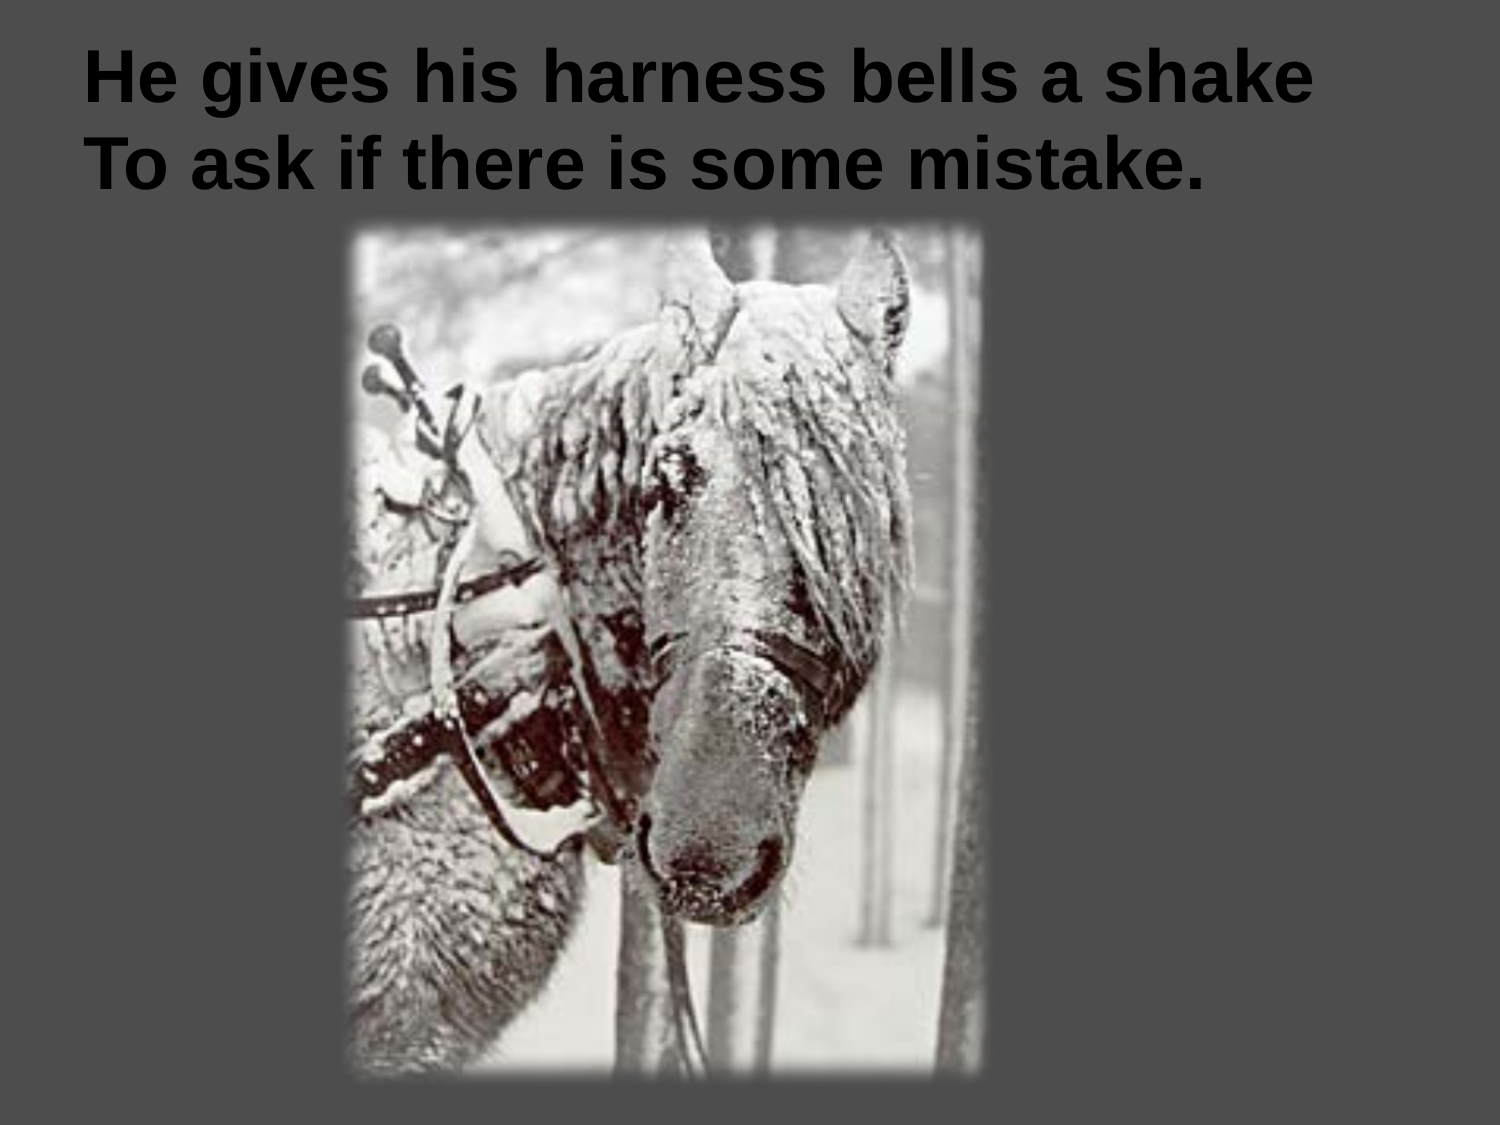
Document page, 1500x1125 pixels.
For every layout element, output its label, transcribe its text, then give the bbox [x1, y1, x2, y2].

picture [337, 212, 997, 1088]
text_box He gives his harness bells a shake To ask if there is some mistake. [68, 37, 1332, 284]
